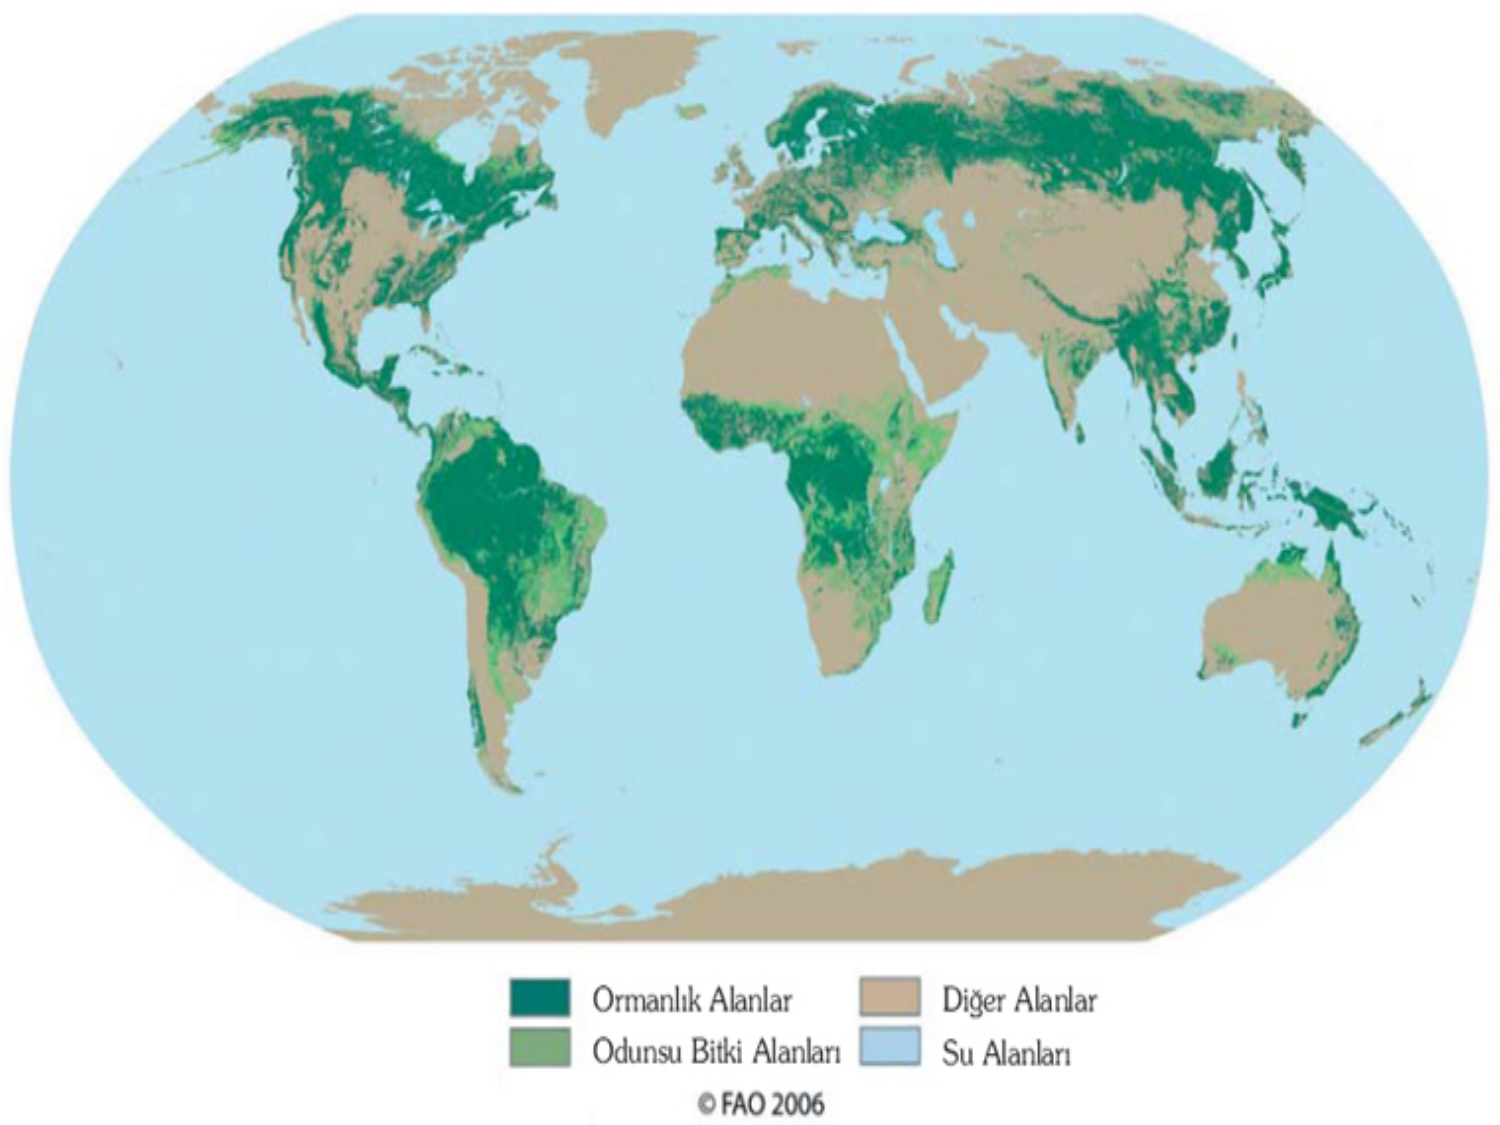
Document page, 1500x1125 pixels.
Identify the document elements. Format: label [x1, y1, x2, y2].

list [0, 0, 1500, 1125]
